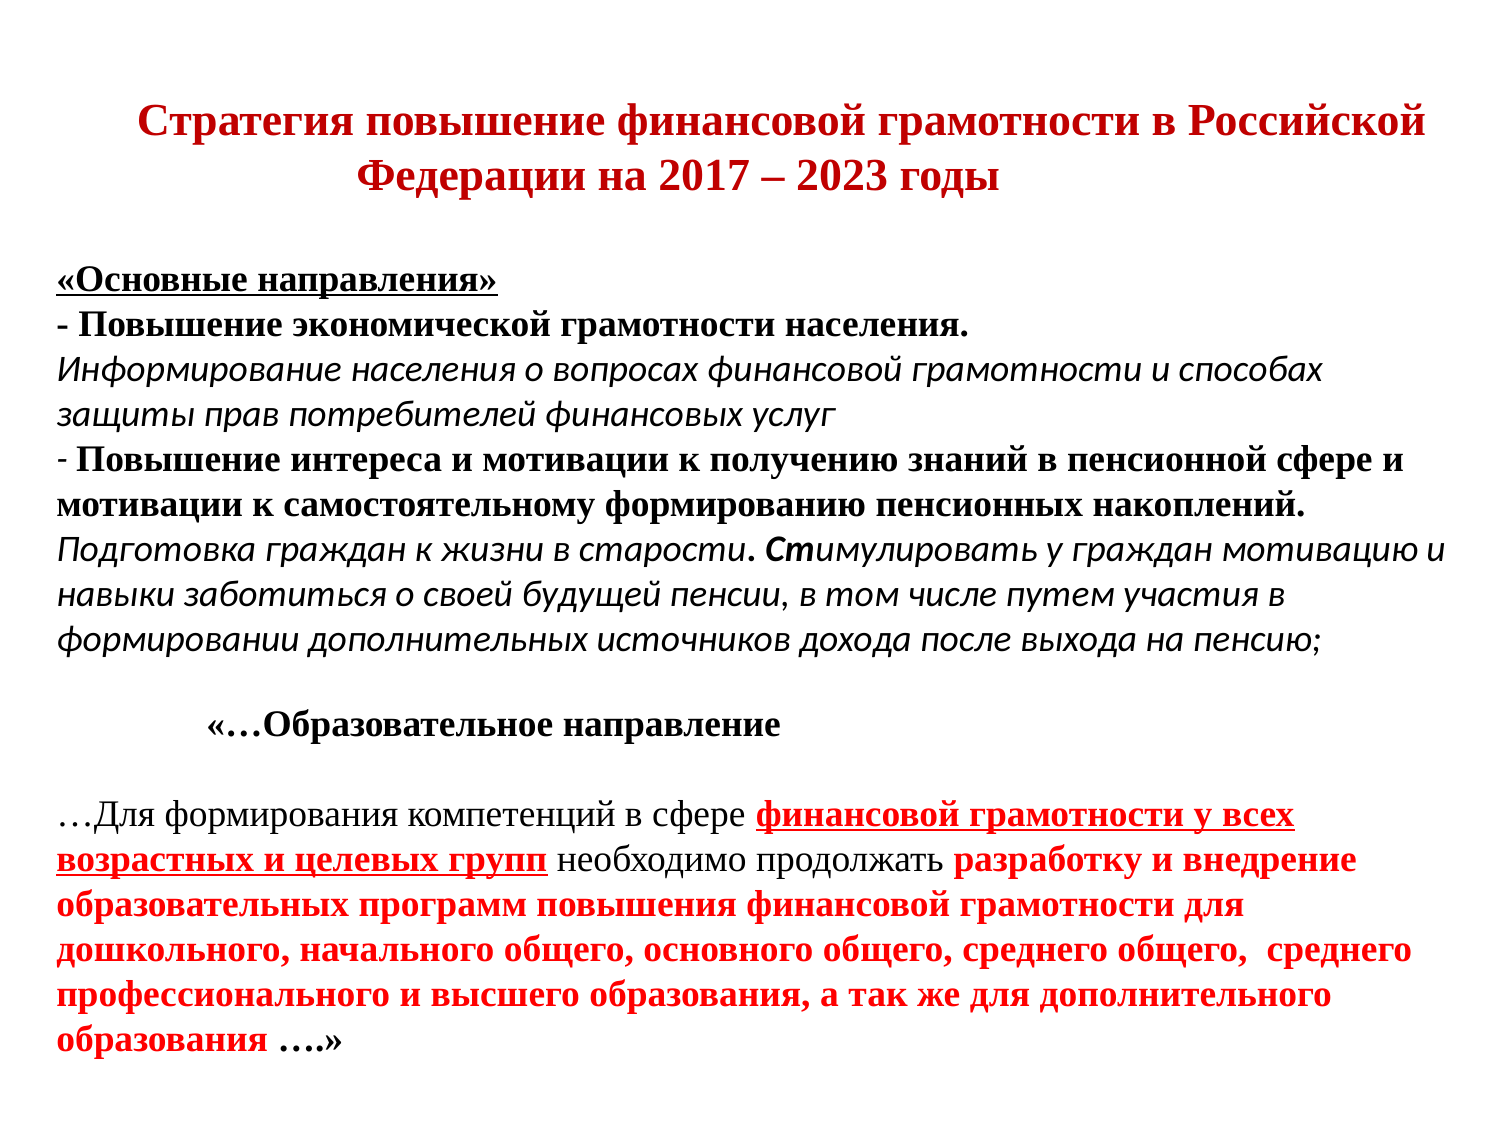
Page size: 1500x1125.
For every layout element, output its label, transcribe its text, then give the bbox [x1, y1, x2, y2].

title Стратегия повышение финансовой грамотности в Российской Федерации на 2017 – 2023 годы «Основные направления» - Повышение экономической грамотности населения. Информирование населения о вопросах финансовой грамотности и способах защиты прав потребителей финансовых услуг - Повышение интереса и мотивации к получению знаний в пенсионной сфере и мотивации к самостоятельному формированию пенсионных накоплений. Подготовка граждан к жизни в старости. Стимулировать у граждан мотивацию и навыки заботиться о своей будущей пенсии, в том числе путем участия в формировании дополнительных источников дохода после выхода на пенсию; «…Образовательное направление …Для формирования компетенций в сфере финансовой грамотности у всех возрастных и целевых групп необходимо продолжать разработку и внедрение образовательных программ повышения финансовой грамотности для дошкольного, начального общего, основного общего, среднего общего, среднего профессионального и высшего образования, а так же для дополнительного образования ….» [41, 42, 1483, 1106]
